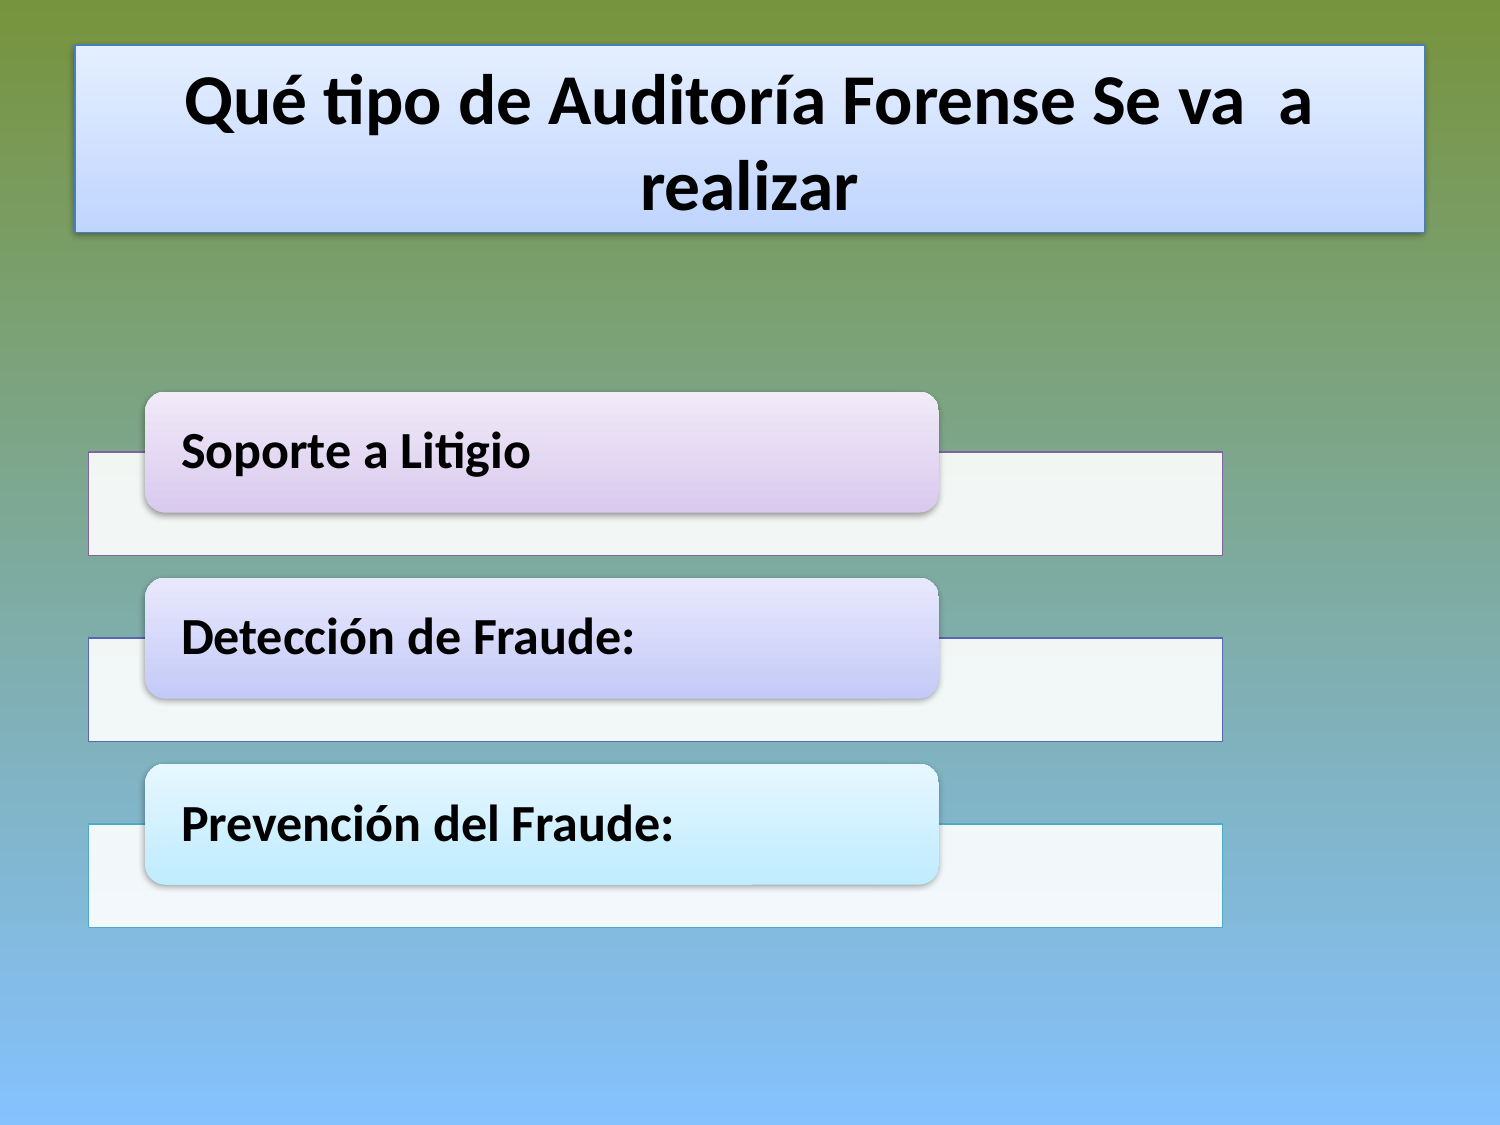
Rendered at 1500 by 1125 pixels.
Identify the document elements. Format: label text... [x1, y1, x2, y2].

title Qué tipo de Auditoría Forense Se va a realizar [74, 44, 1426, 233]
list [88, 385, 1223, 935]
